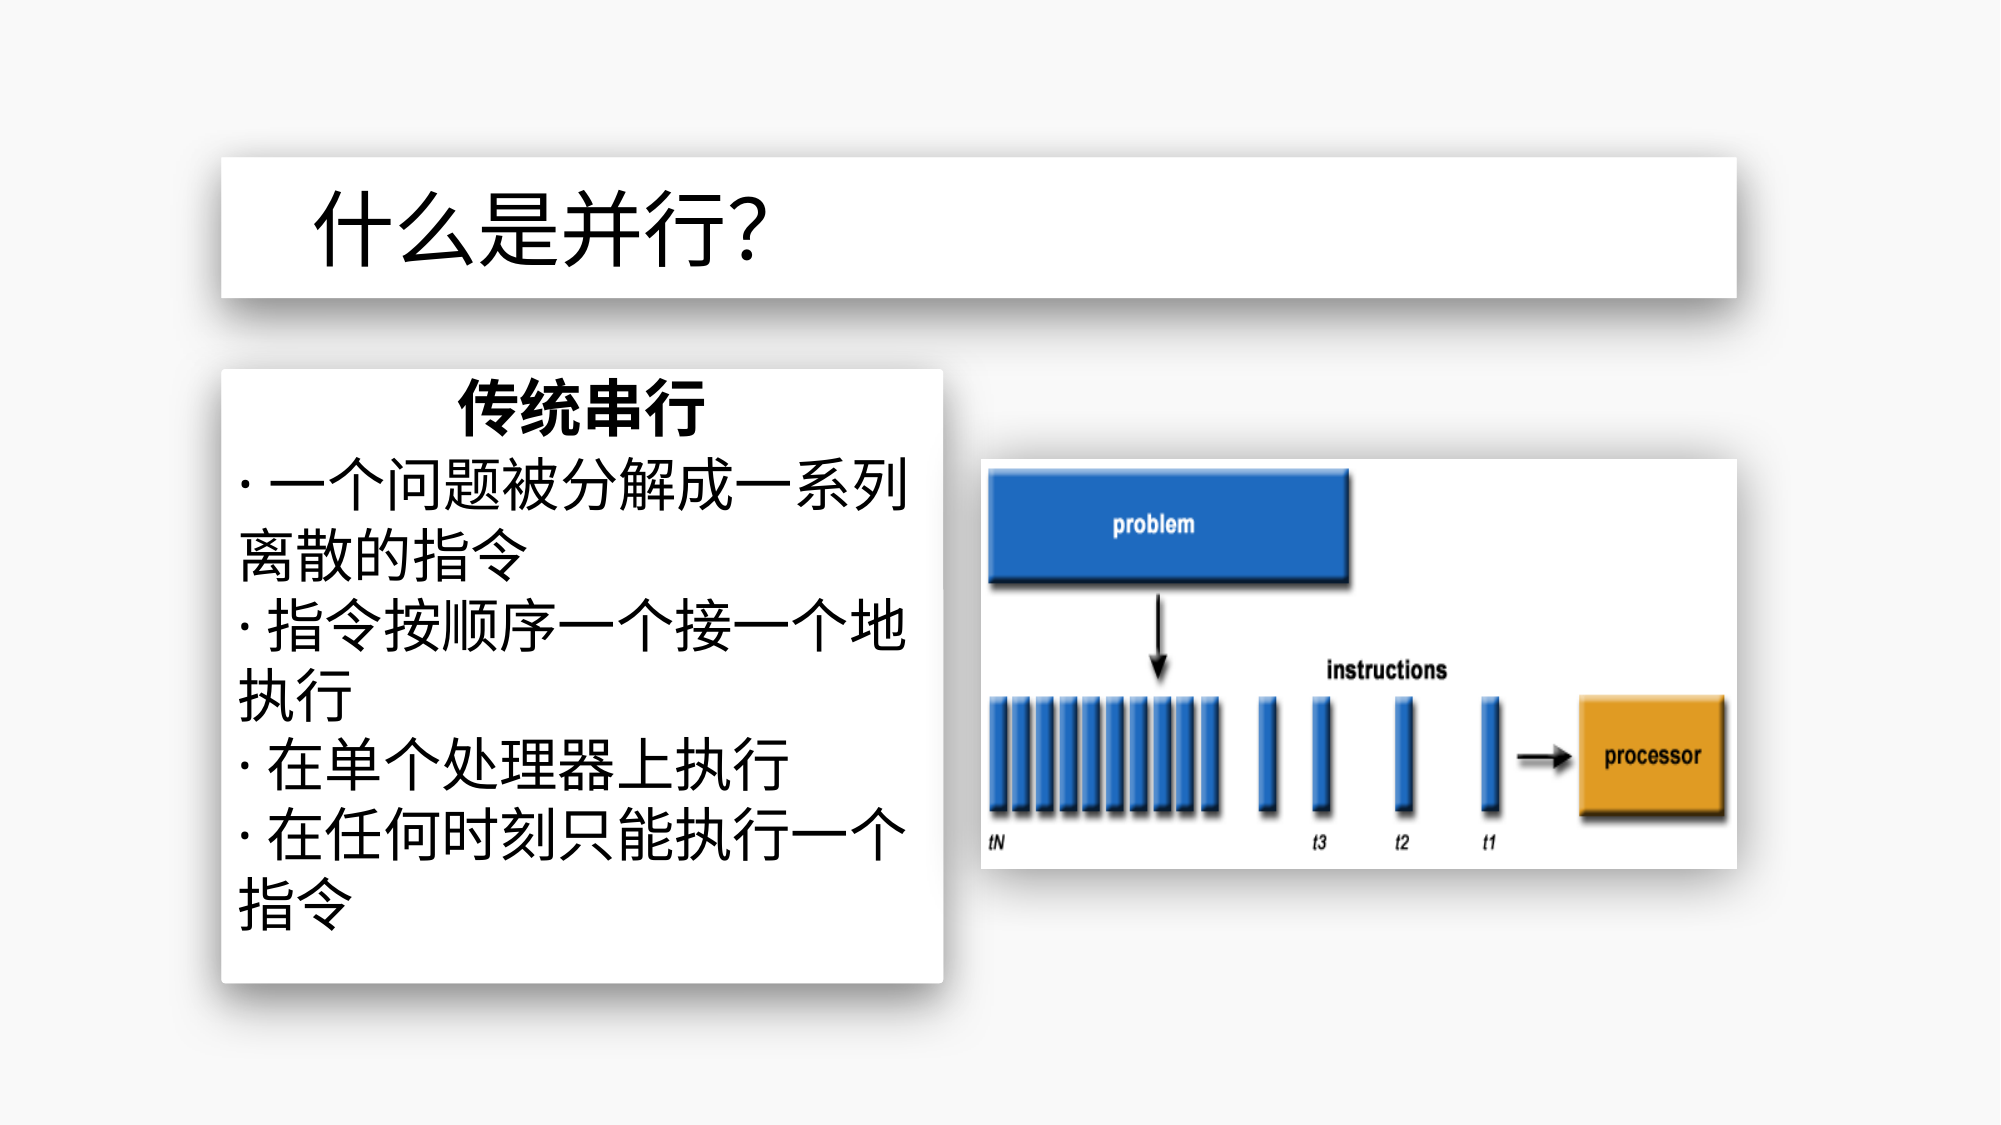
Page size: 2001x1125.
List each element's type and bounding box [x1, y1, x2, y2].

text_box [221, 369, 944, 984]
picture [981, 459, 1737, 869]
text_box [221, 157, 1737, 299]
